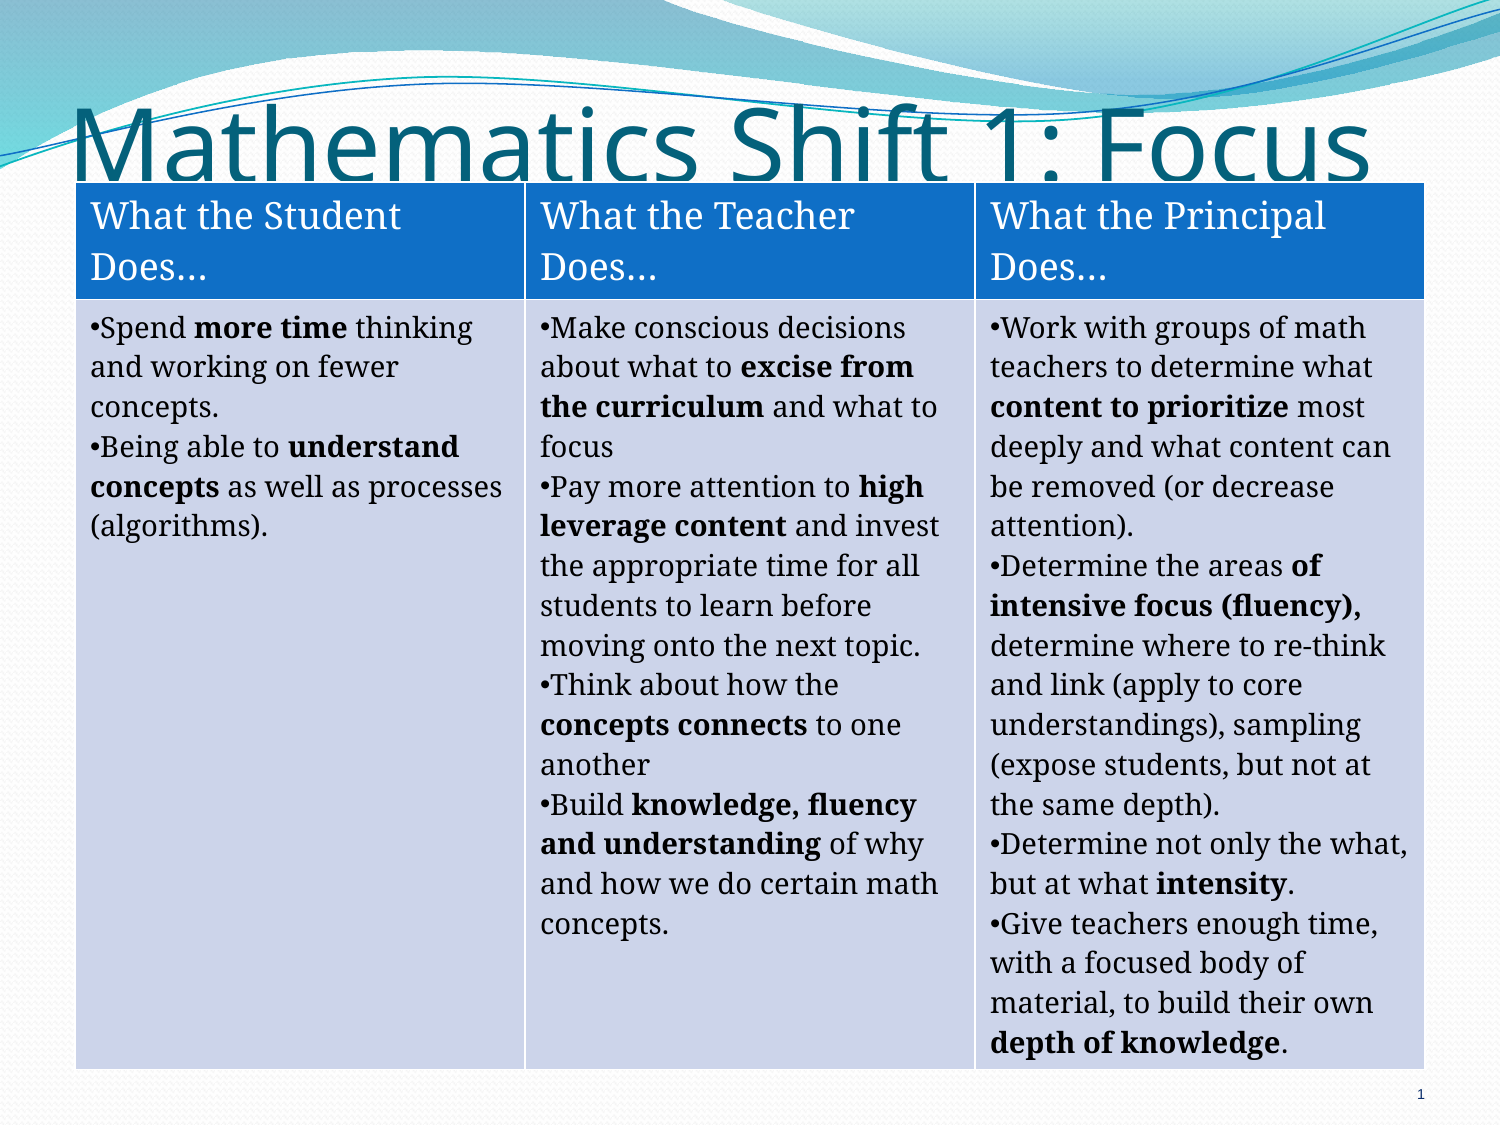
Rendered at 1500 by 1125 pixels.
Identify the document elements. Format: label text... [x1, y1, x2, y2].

table_header What the Teacher Does… [526, 183, 974, 299]
table_cell Spend more time thinking and working on fewer concepts. Being able to understand concepts as well as processes (algorithms). [76, 300, 524, 1069]
table_cell Work with groups of math teachers to determine what content to prioritize most deeply and what content can be removed (or decrease attention). Determine the areas of intensive focus (fluency), determine where to re-think and link (apply to core understandings), sampling (expose students, but not at the same depth). Determine not only the what, but at what intensity. Give teachers enough time, with a focused body of material, to build their own depth of knowledge. [976, 300, 1424, 1069]
table_cell Make conscious decisions about what to excise from the curriculum and what to focus Pay more attention to high leverage content and invest the appropriate time for all students to learn before moving onto the next topic. Think about how the concepts connects to one another Build knowledge, fluency and understanding of why and how we do certain math concepts. [526, 300, 974, 1069]
table_header What the Student Does… [76, 183, 524, 299]
title Mathematics Shift 1: Focus [67, 13, 1418, 205]
slide_number 1 [1299, 1042, 1425, 1103]
table_header What the Principal Does… [976, 183, 1424, 299]
